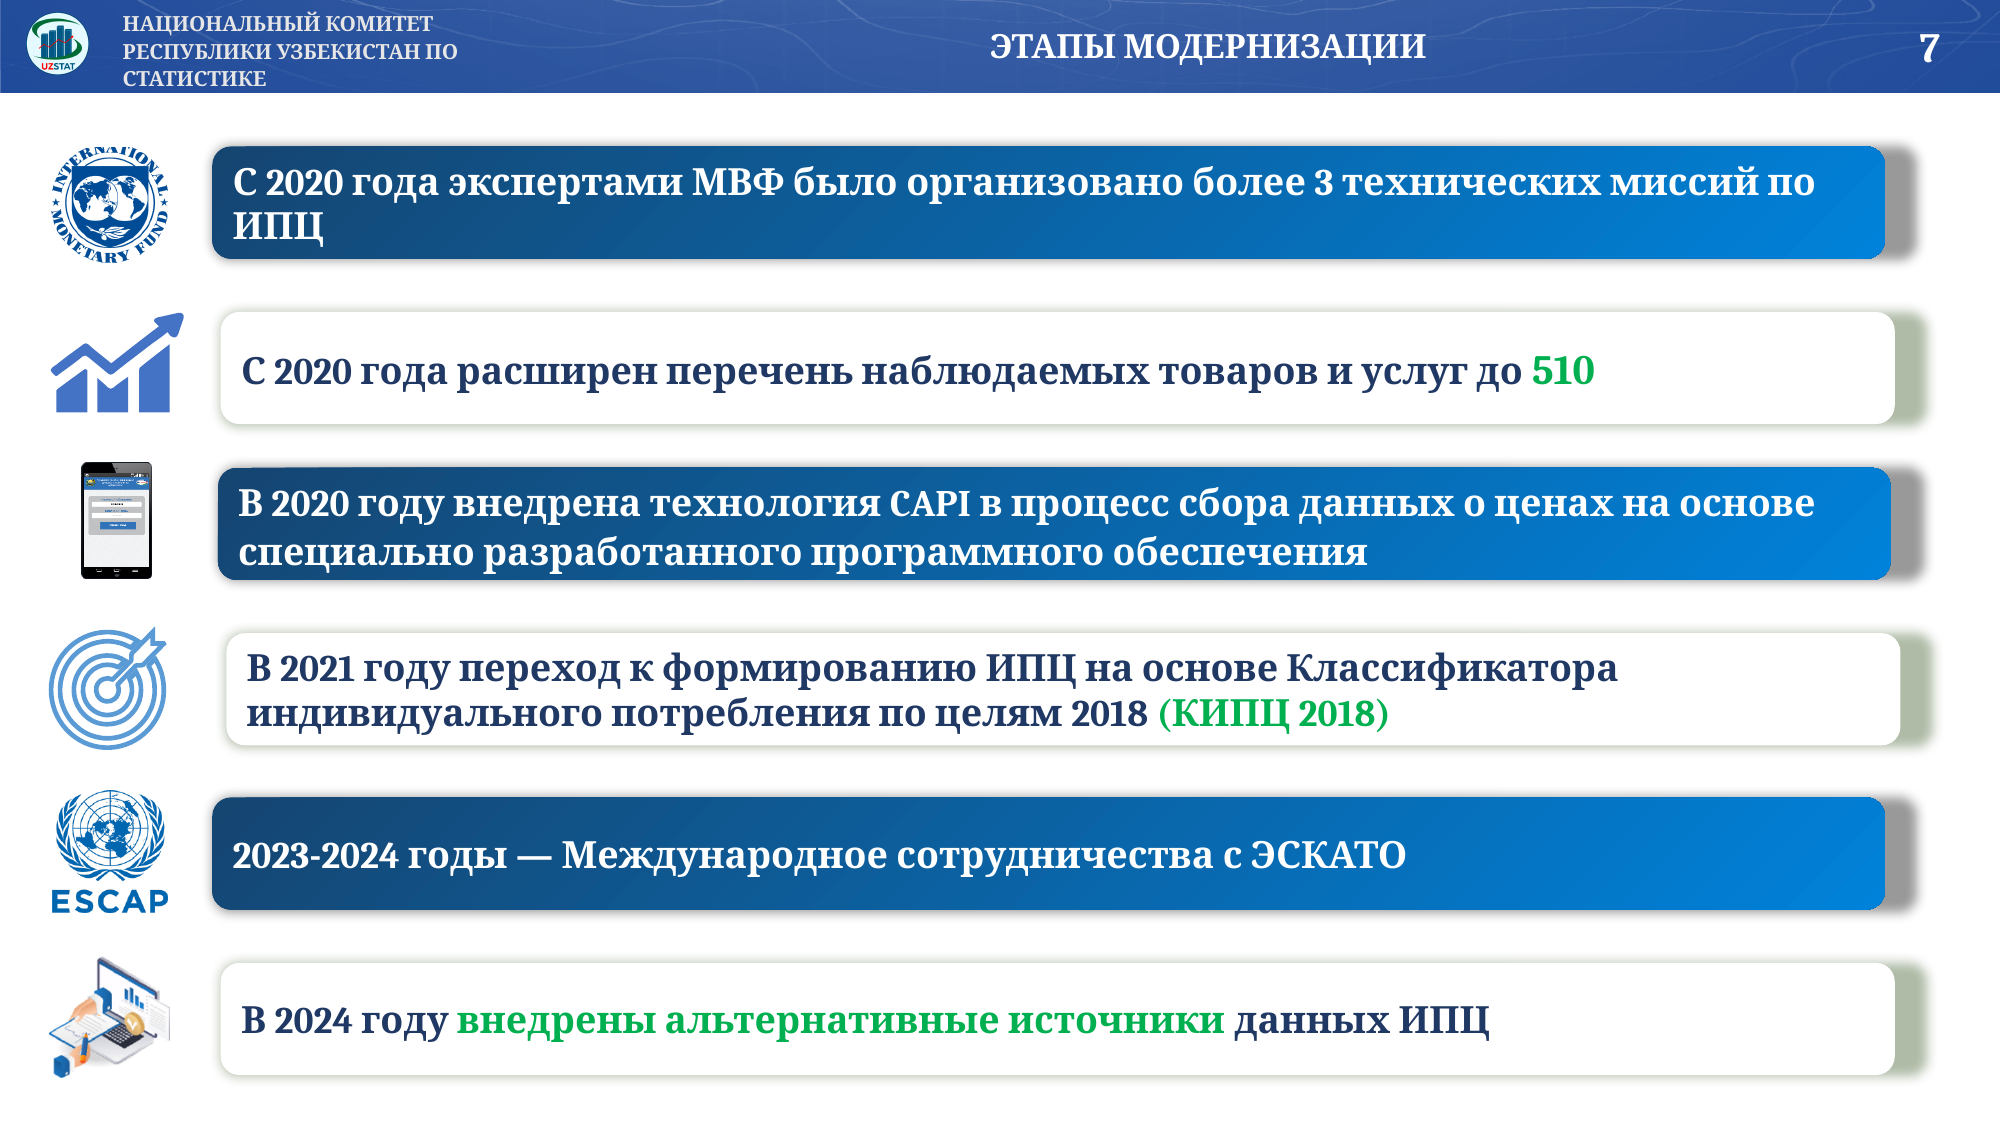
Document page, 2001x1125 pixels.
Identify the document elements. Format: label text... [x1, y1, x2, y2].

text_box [44, 623, 166, 755]
text_box 2023-2024 годы — Международное сотрудничества с ЭСКАТО [211, 796, 1886, 911]
picture [47, 147, 171, 265]
picture [0, 0, 2000, 93]
text_box С 2020 года расширен перечень наблюдаемых товаров и услуг до 510 [219, 310, 1896, 426]
picture [49, 953, 170, 1078]
text_box В 2020 году внедрена технология CAPI в процесс сбора данных о ценах на основе специально разработанного программного обеспечения [216, 466, 1892, 581]
text_box В 2024 году внедрены альтернативные источники данных ИПЦ [219, 961, 1896, 1077]
text_box В 2021 году переход к формированию ИПЦ на основе Классификатора индивидуального потребления по целям 2018 (КИПЦ 2018) [225, 632, 1902, 747]
text_box С 2020 года экспертами МВФ было организовано более 3 технических миссий по ИПЦ [211, 145, 1886, 260]
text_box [48, 312, 185, 413]
picture [52, 790, 168, 913]
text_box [81, 462, 152, 579]
text_box НАЦИОНАЛЬНЫЙ КОМИТЕТ РЕСПУБЛИКИ УЗБЕКИСТАН ПО СТАТИСТИКЕ [108, 93, 535, 99]
